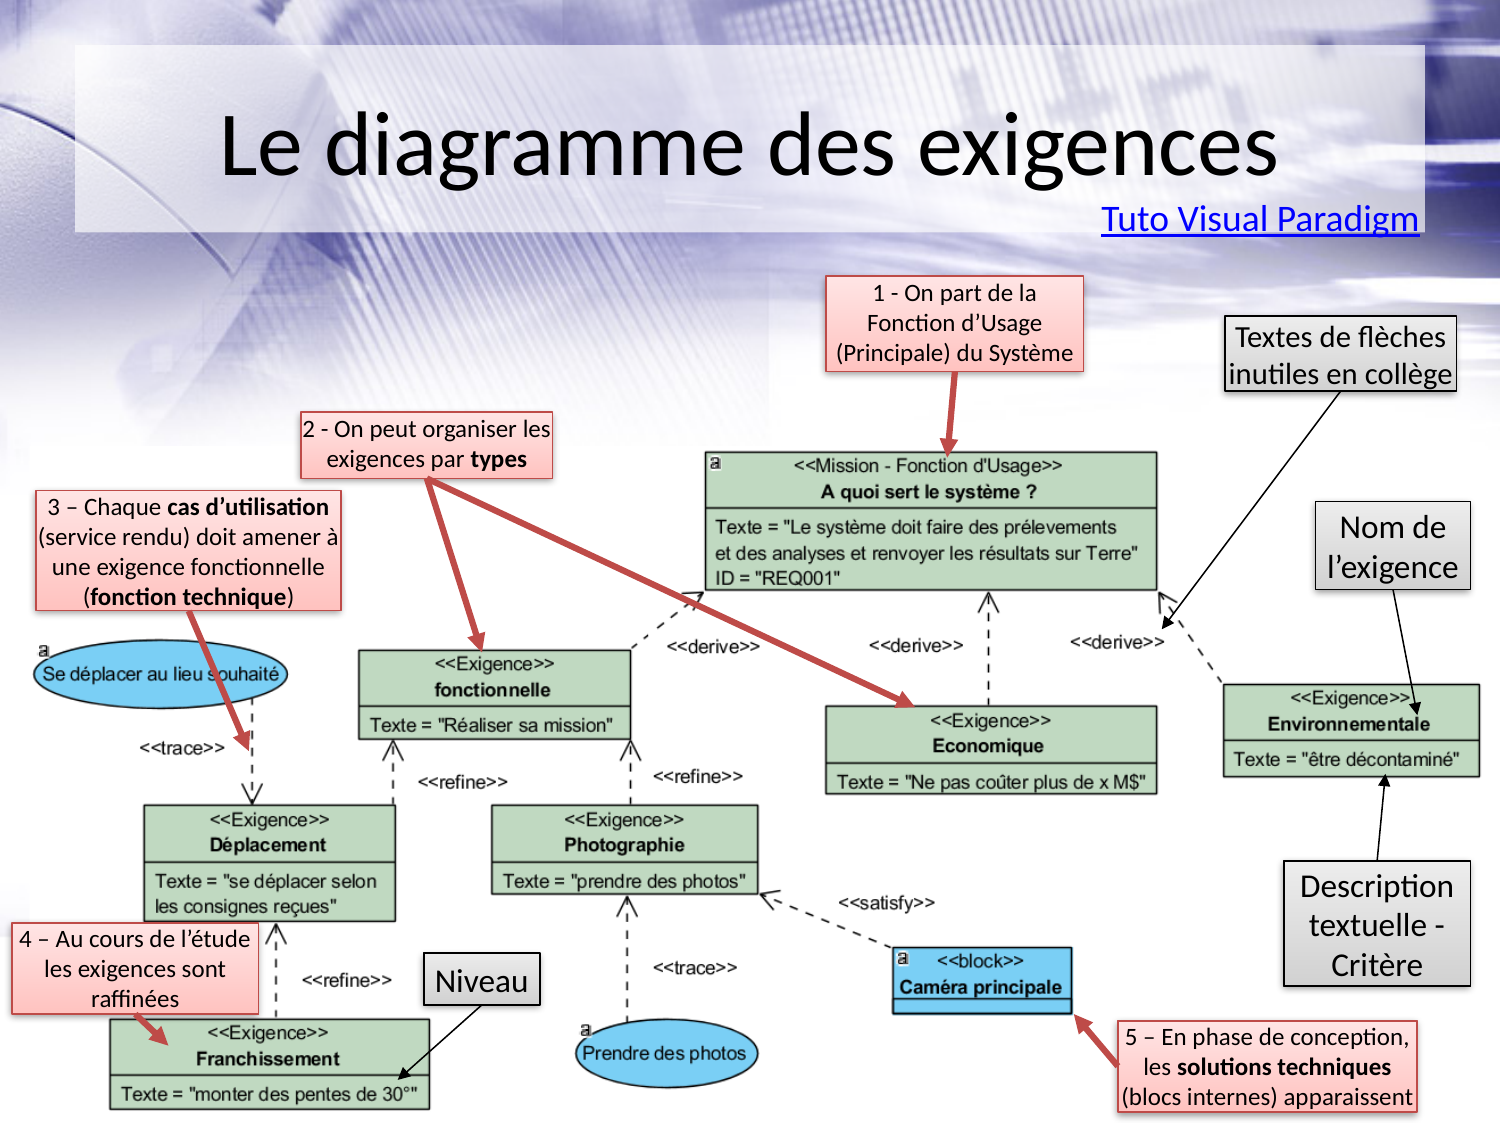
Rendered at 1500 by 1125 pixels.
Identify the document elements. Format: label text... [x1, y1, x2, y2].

text_box 2 - On peut organiser les exigences par types [300, 411, 553, 445]
text_box [947, 371, 956, 445]
text_box Tuto Visual Paradigm [1086, 186, 1435, 247]
text_box 1 - On part de la Fonction d’Usage (Principale) du Système [825, 275, 1084, 372]
text_box Le diagramme des exigences [75, 45, 1425, 233]
text_box [29, 262, 1425, 445]
text_box 4 – Au cours de l’étude les exigences sont raffinées [11, 922, 23, 1015]
picture [0, 0, 1500, 1125]
text_box [1299, 390, 1342, 445]
text_box Textes de flèches inutiles en collège [1224, 315, 1457, 392]
